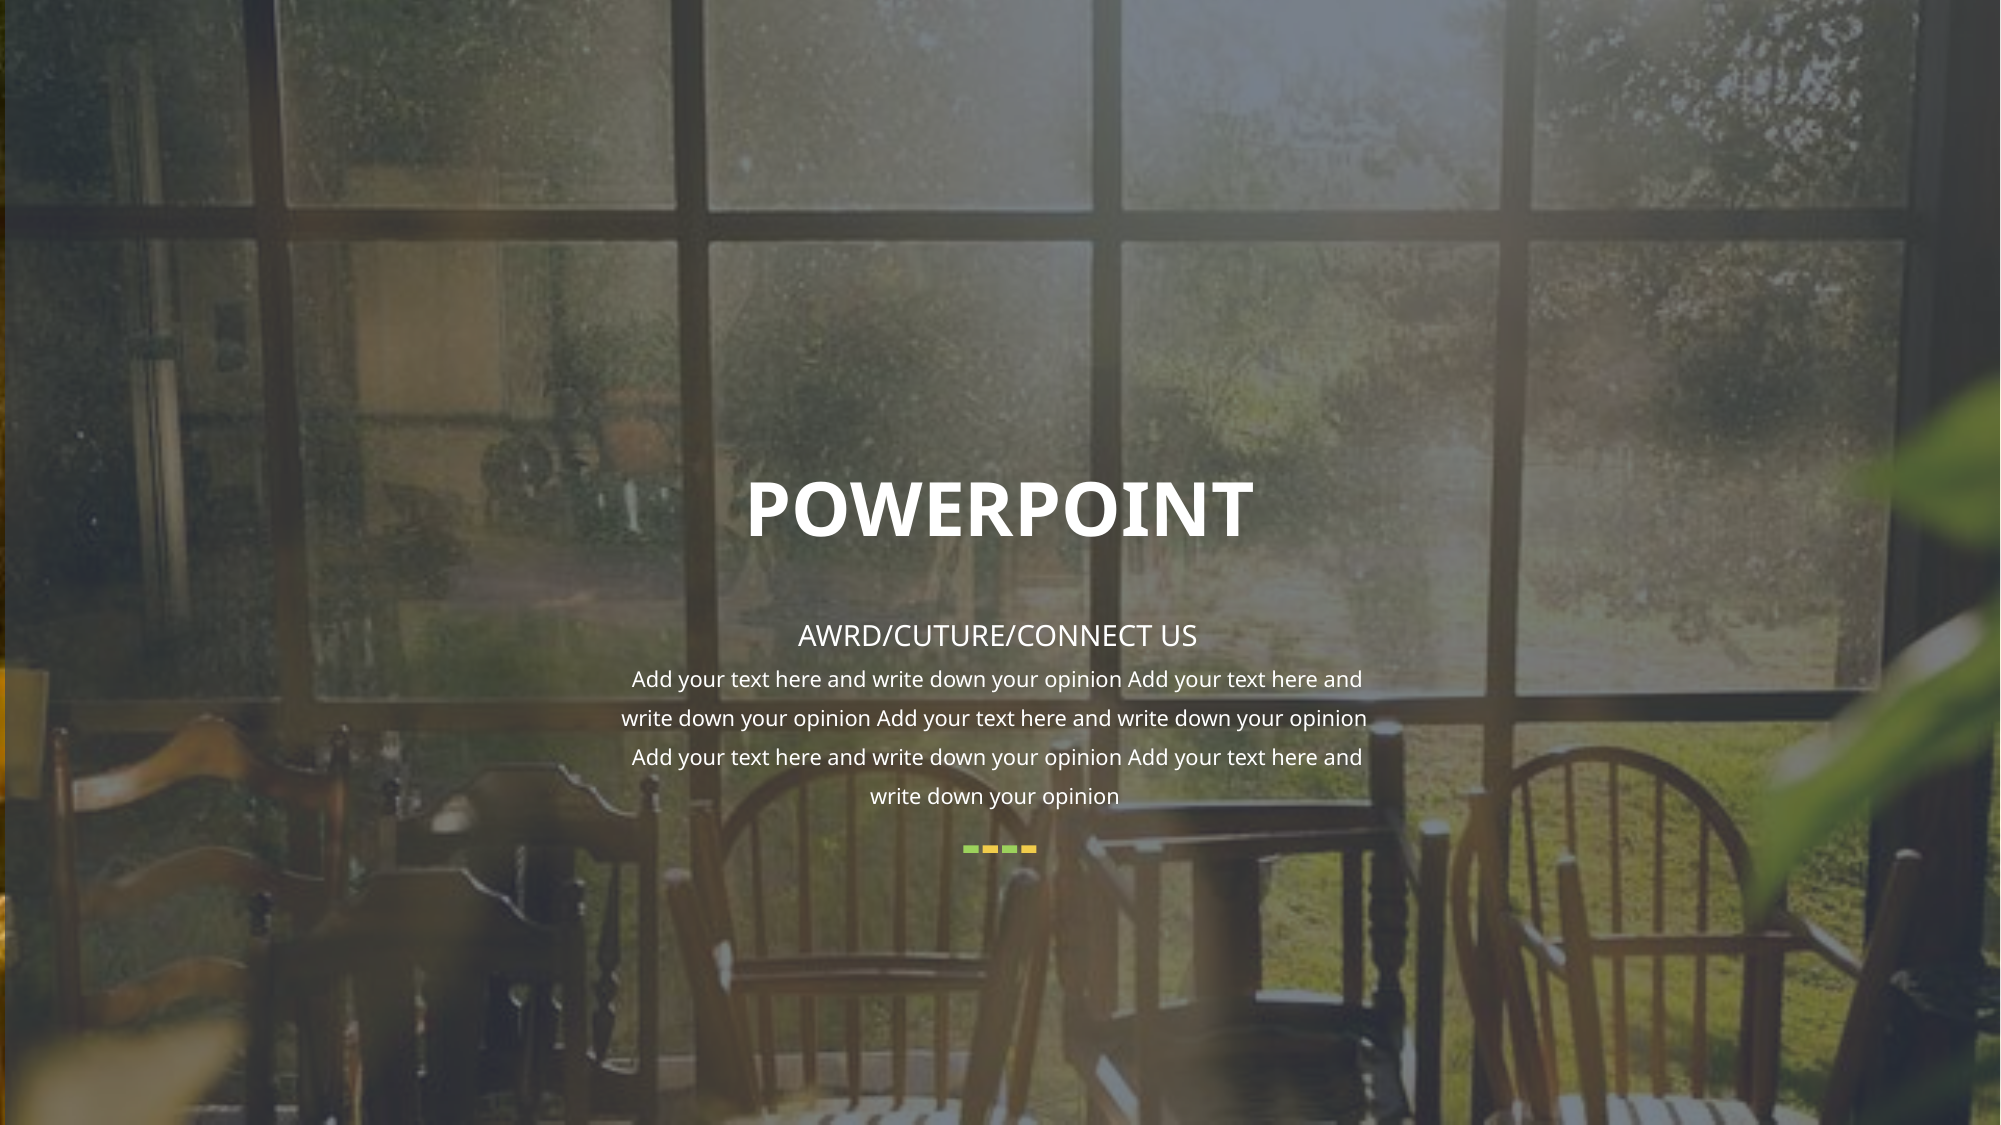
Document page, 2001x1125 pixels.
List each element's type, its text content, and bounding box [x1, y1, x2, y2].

text_box [1020, 844, 1037, 854]
text_box [982, 844, 999, 854]
text_box [4, 0, 2000, 1125]
text_box [962, 844, 980, 854]
text_box AWRD/CUTURE/CONNECT US Add your text here and write down your opinion Add your text here and write down your opinion Add your text here and write down your opinion Add your text here and write down your opinion Add your text here and write down your opinion [597, 592, 1399, 817]
text_box POWERPOINT [713, 454, 1287, 560]
text_box [1001, 844, 1018, 854]
picture [0, 0, 4, 1125]
